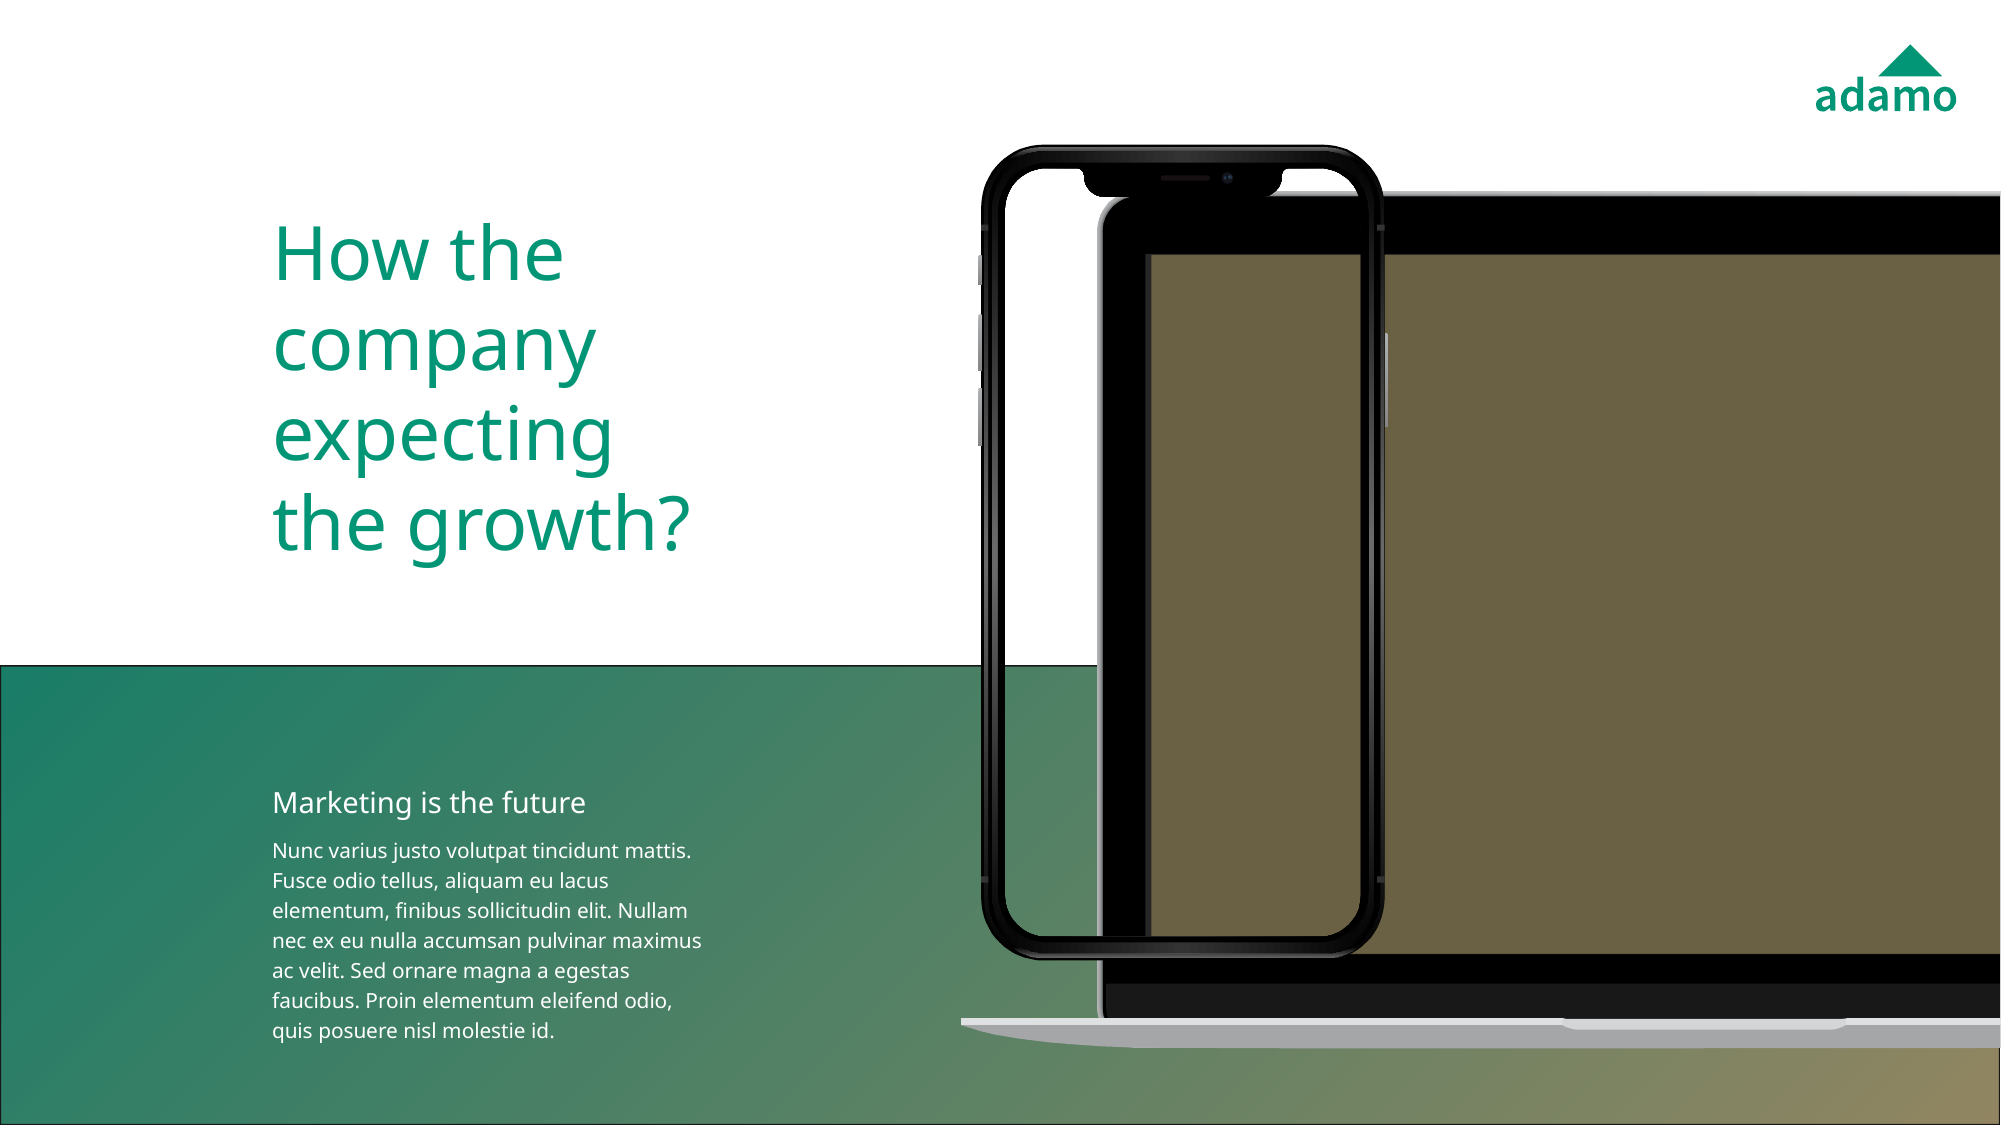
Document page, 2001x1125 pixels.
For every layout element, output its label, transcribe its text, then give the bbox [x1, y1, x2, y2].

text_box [961, 190, 2000, 1049]
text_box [1816, 44, 1957, 112]
title How the company expecting the growth? [257, 198, 720, 577]
picture [1388, 254, 2000, 955]
list Nunc varius justo volutpat tincidunt mattis. Fusce odio tellus, aliquam eu lacus elementum, finibus sollicitudin elit. Nullam nec ex eu nulla accumsan pulvinar maximus ac velit. Sed ornare magna a egestas faucibus. Proin elementum eleifend odio, quis posuere nisl molestie id. [257, 826, 719, 1020]
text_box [978, 144, 1388, 961]
list Marketing is the future [257, 770, 719, 826]
text_box [0, 665, 2000, 1125]
